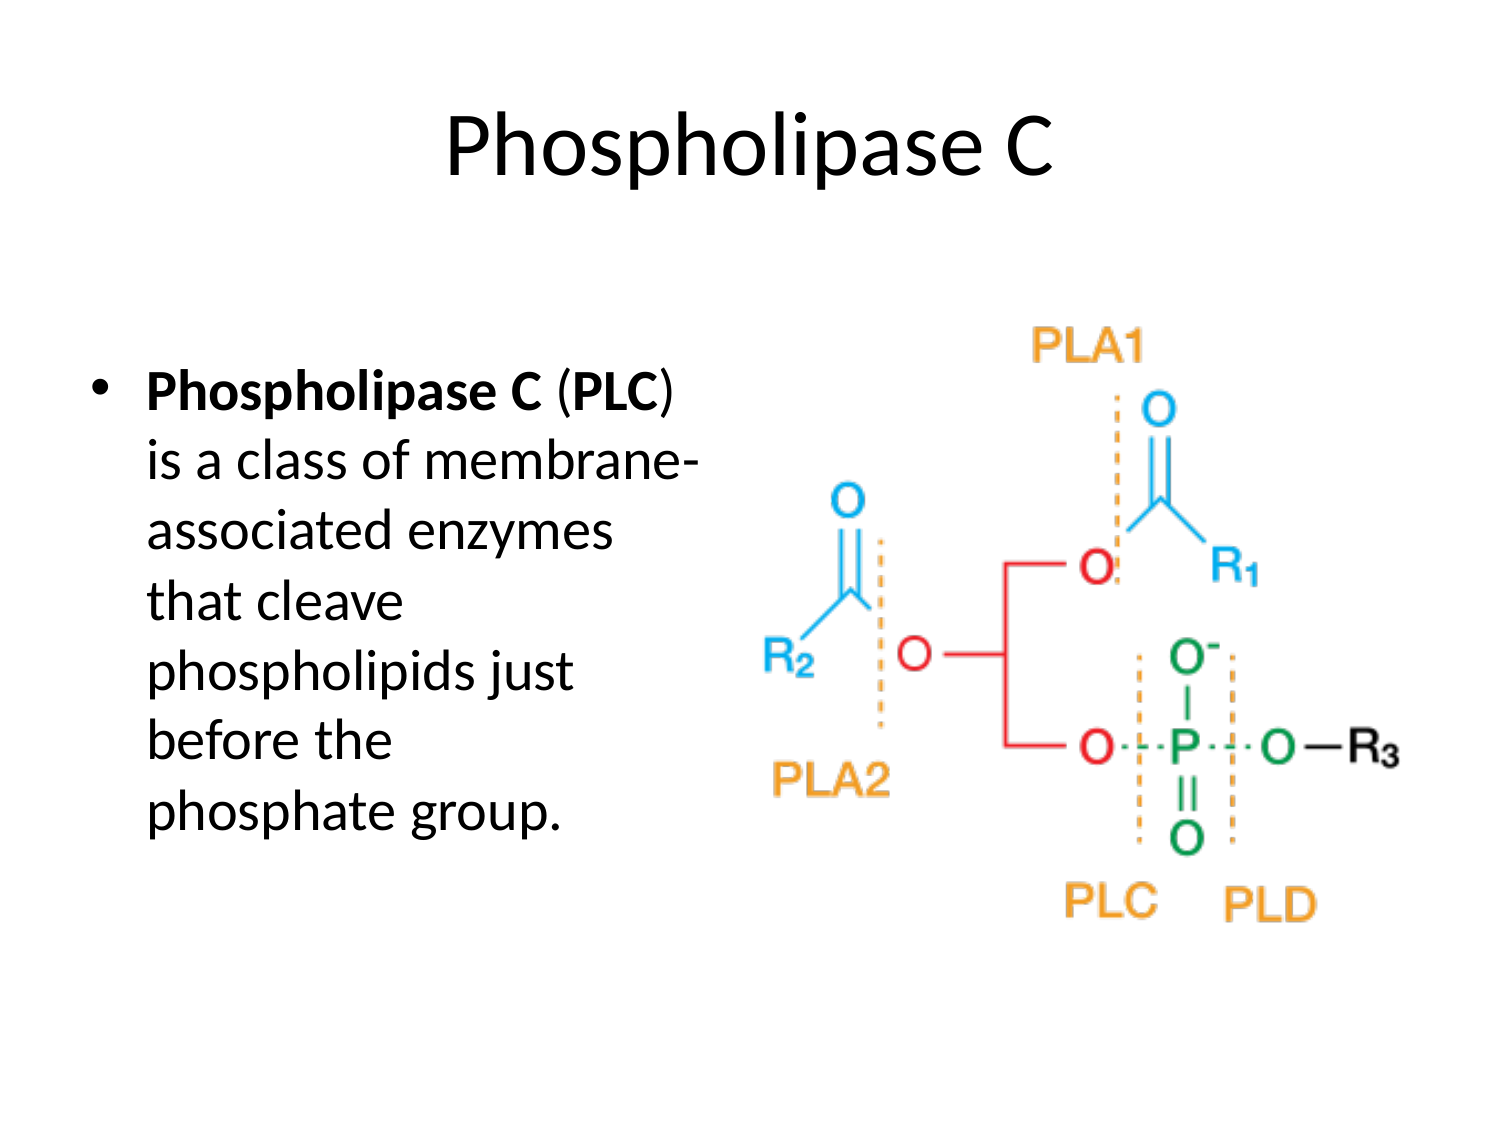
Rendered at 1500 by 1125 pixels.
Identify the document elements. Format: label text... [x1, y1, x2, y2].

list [749, 312, 1416, 938]
title Phospholipase C [75, 45, 1425, 233]
list Phospholipase C (PLC) is a class of membrane-associated enzymes that cleave phospholipids just before the phosphate group. [75, 262, 738, 1005]
